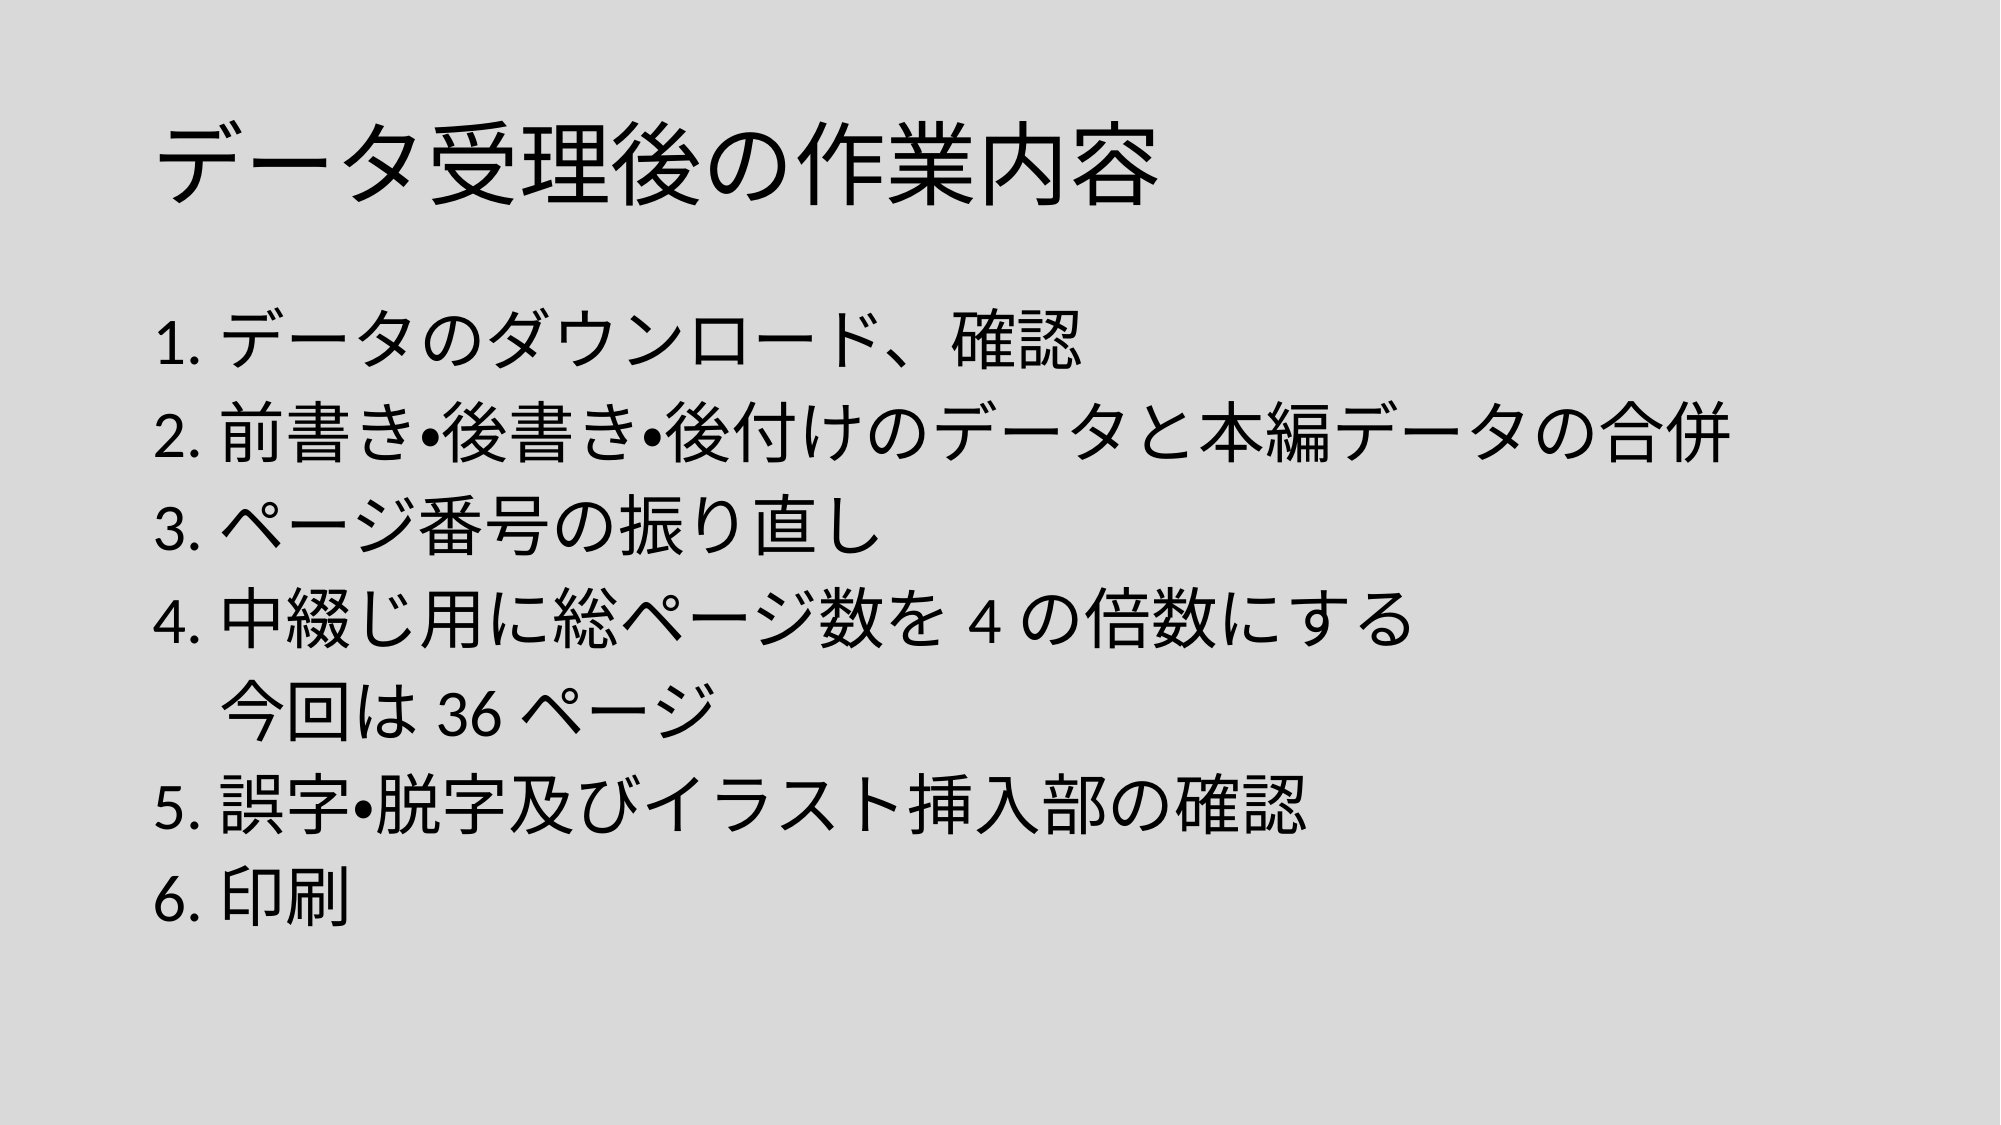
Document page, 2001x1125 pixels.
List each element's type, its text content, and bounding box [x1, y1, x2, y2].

list 1.データのダウンロード、確認 2.前書き・後書き・後付けのデータと本編データの合併 3.ページ番号の振り直し 4.中綴じ用に総ページ数を4の倍数にする 今回は36ページ 5.誤字・脱字及びイラスト挿入部の確認 6.印刷 [137, 299, 1863, 1014]
title データ受理後の作業内容 [137, 59, 1863, 278]
